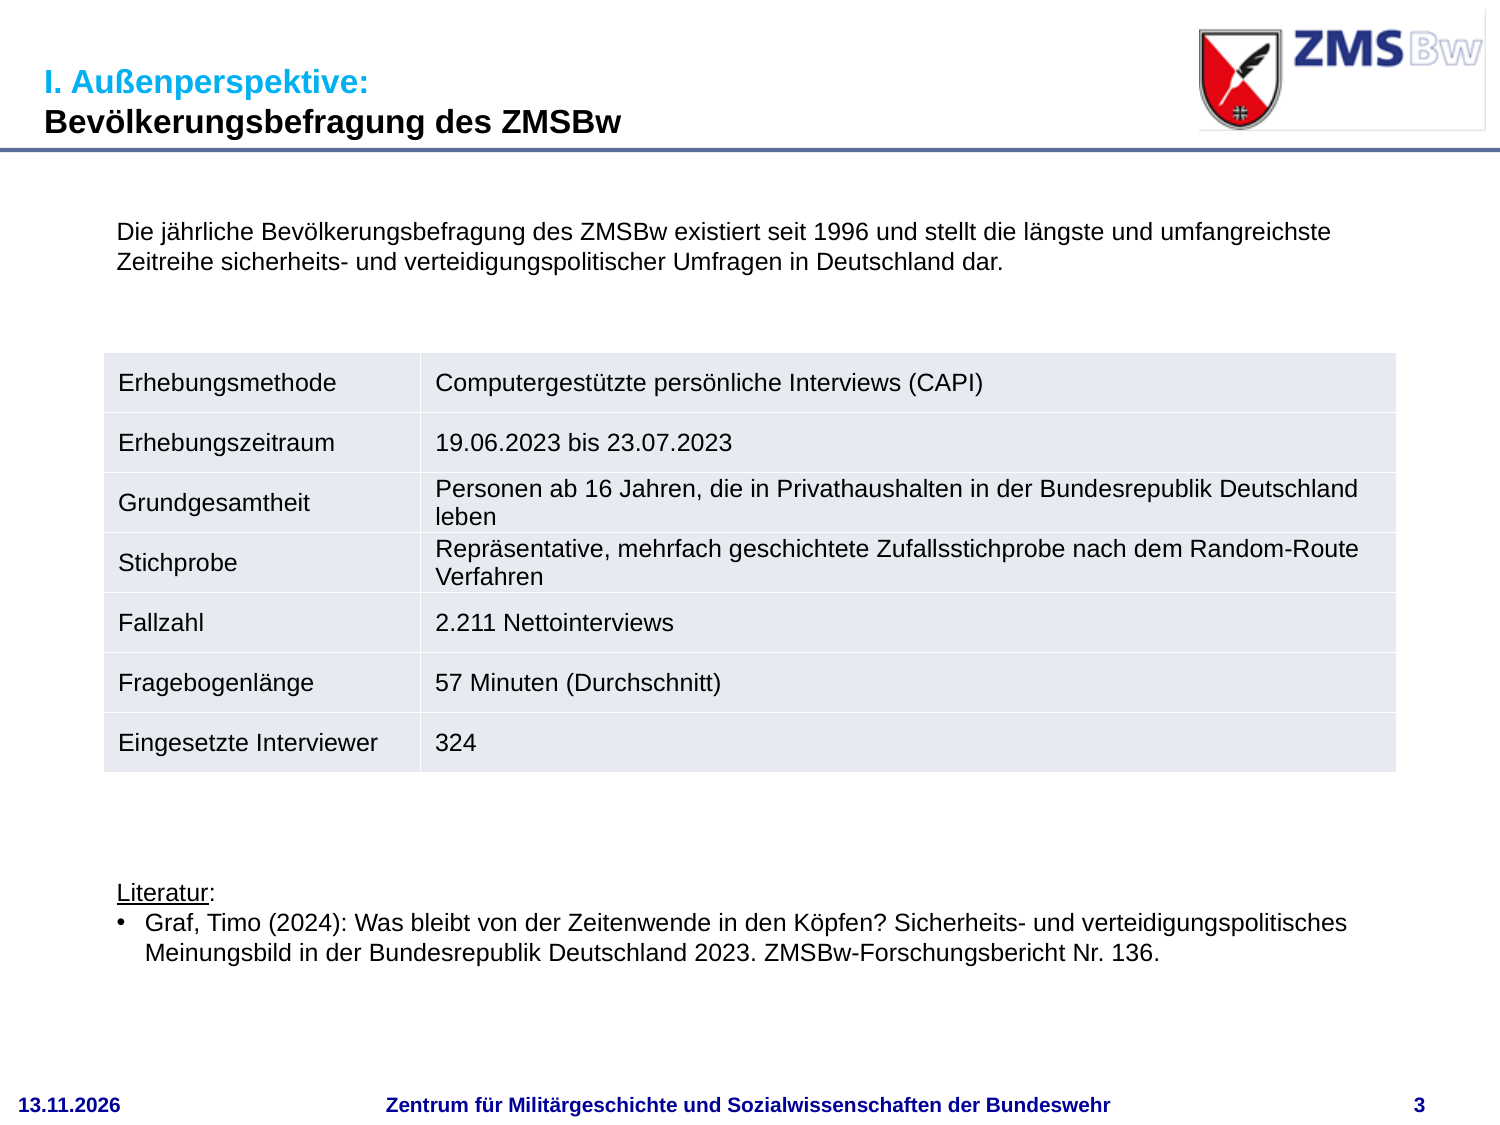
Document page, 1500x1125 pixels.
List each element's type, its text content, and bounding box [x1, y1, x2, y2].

text_box I. Außenperspektive: Bevölkerungsbefragung des ZMSBw [29, 52, 987, 148]
table_cell Repräsentative, mehrfach geschichtete Zufallsstichprobe nach dem Random-Route Verfahren [421, 533, 1396, 592]
table_cell Stichprobe [104, 533, 420, 592]
table_cell Grundgesamtheit [104, 473, 420, 532]
picture [1199, 9, 1487, 132]
table_header Erhebungsmethode [104, 353, 420, 412]
table_cell 324 [421, 713, 1396, 772]
table_header Computergestützte persönliche Interviews (CAPI) [421, 353, 1396, 412]
text_box Literatur: Graf, Timo (2024): Was bleibt von der Zeitenwende in den Köpfen? Sicherheits- und verteidigungspolitisches Meinungsbild in der Bundesrepublik Deutschland 2023. ZMSBw-Forschungsbericht Nr. 136. [101, 869, 1419, 1005]
table_cell 2.211 Nettointerviews [421, 593, 1396, 652]
text_box Die jährliche Bevölkerungsbefragung des ZMSBw existiert seit 1996 und stellt die längste und umfangreichste Zeitreihe sicherheits- und verteidigungspolitischer Umfragen in Deutschland dar. [101, 208, 1419, 283]
table_cell Personen ab 16 Jahren, die in Privathaushalten in der Bundesrepublik Deutschland leben [421, 473, 1396, 532]
table_cell Fragebogenlänge [104, 653, 420, 712]
table_cell Fallzahl [104, 593, 420, 652]
table_cell Erhebungszeitraum [104, 413, 420, 472]
table_cell 19.06.2023 bis 23.07.2023 [421, 413, 1396, 472]
table_cell 57 Minuten (Durchschnitt) [421, 653, 1396, 712]
table_cell Eingesetzte Interviewer [104, 713, 420, 772]
